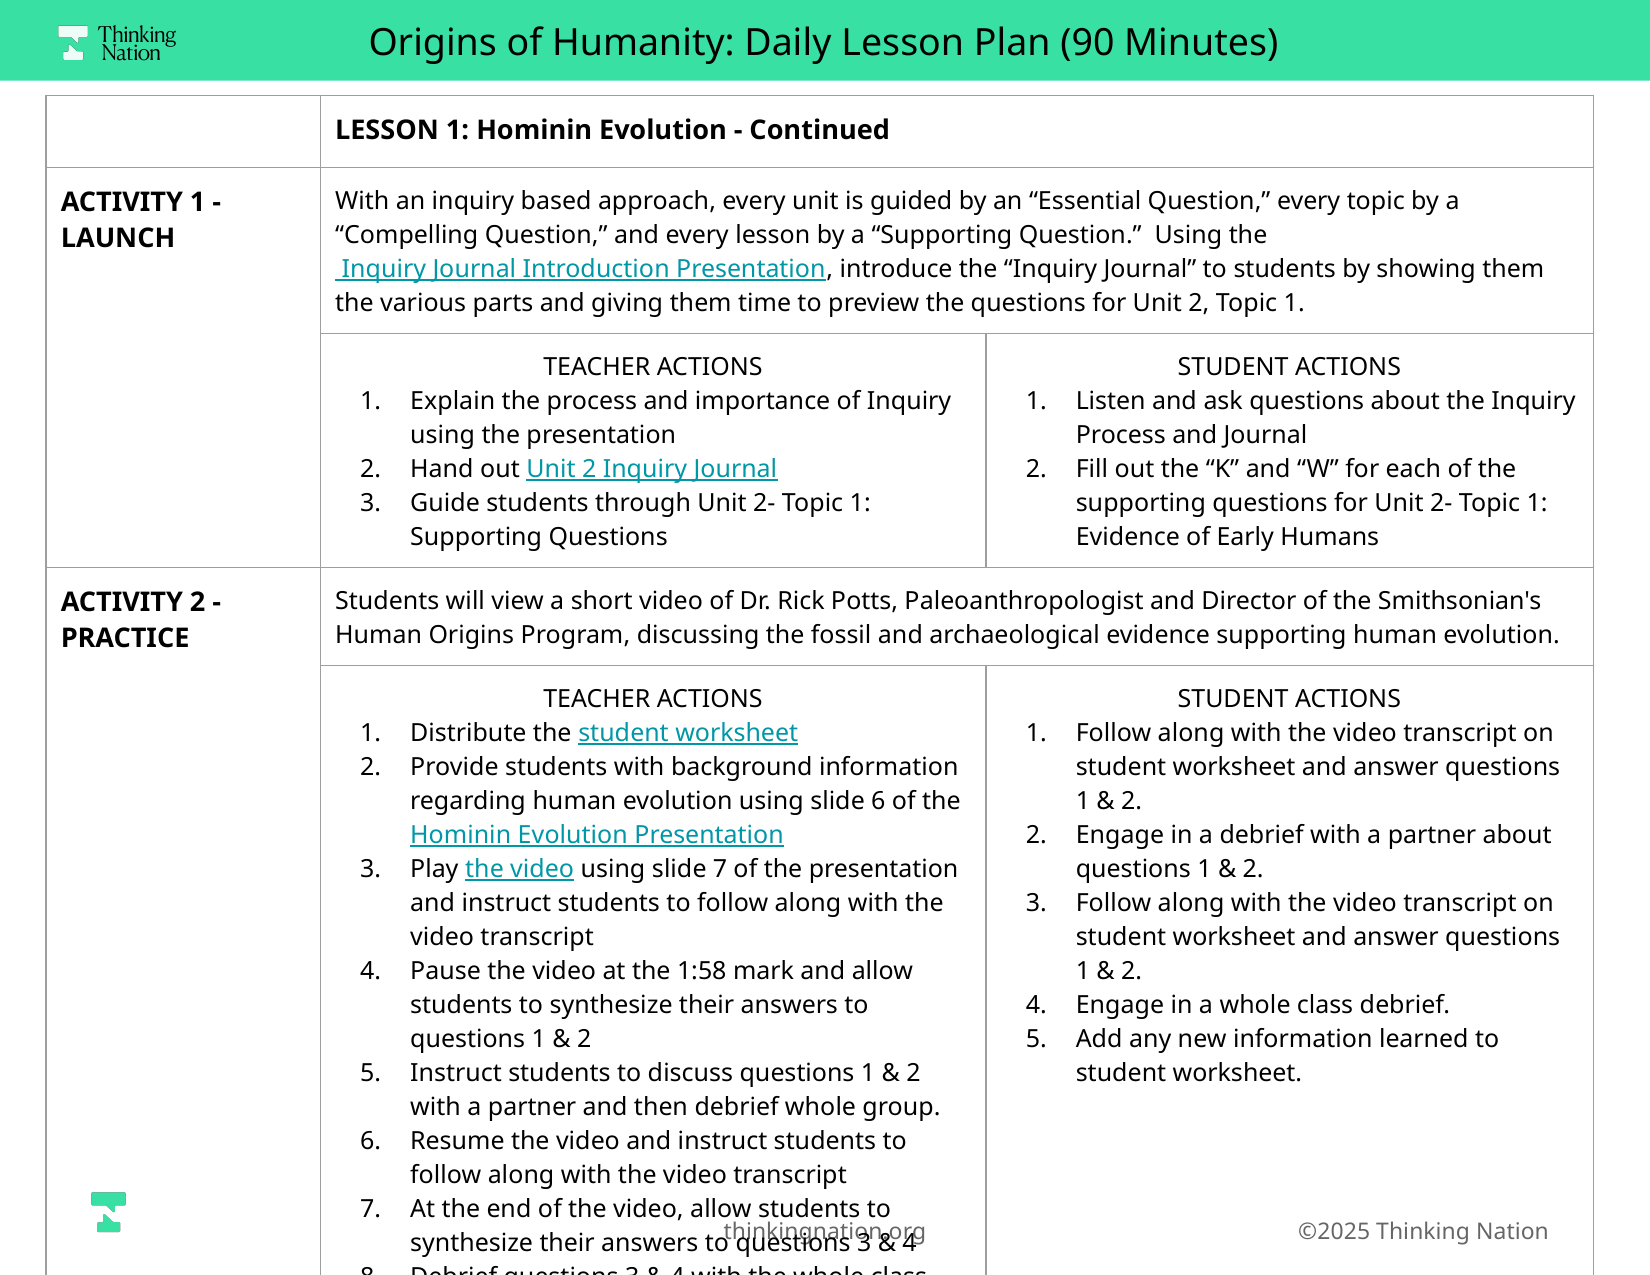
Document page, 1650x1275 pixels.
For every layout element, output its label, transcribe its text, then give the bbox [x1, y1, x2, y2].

table_header [47, 96, 320, 167]
table_cell STUDENT ACTIONS Listen and ask questions about the Inquiry Process and Journal Fill out the “K” and “W” for each of the supporting questions for Unit 2- Topic 1: Evidence of Early Humans [987, 334, 1593, 567]
table_cell Students will view a short video of Dr. Rick Potts, Paleoanthropologist and Director of the Smithsonian's Human Origins Program, discussing the fossil and archaeological evidence supporting human evolution. [321, 568, 1593, 665]
table_header LESSON 1: Hominin Evolution - Continued [321, 96, 1593, 167]
table_cell TEACHER ACTIONS Distribute the student worksheet Provide students with background information regarding human evolution using slide 6 of the Hominin Evolution Presentation Play the video using slide 7 of the presentation and instruct students to follow along with the video transcript Pause the video at the 1:58 mark and allow students to synthesize their answers to questions 1 & 2 Instruct students to discuss questions 1 & 2 with a partner and then debrief whole group. Resume the video and instruct students to follow along with the video transcript At the end of the video, allow students to synthesize their answers to questions 3 & 4 Debrief questions 3 & 4 with the whole class [321, 666, 985, 1275]
picture [80, 1184, 136, 1240]
picture [45, 14, 180, 85]
table_cell ACTIVITY 1 - LAUNCH [47, 168, 320, 567]
table_cell TEACHER ACTIONS Explain the process and importance of Inquiry using the presentation Hand out Unit 2 Inquiry Journal Guide students through Unit 2- Topic 1: Supporting Questions [321, 334, 985, 567]
table_cell With an inquiry based approach, every unit is guided by an “Essential Question,” every topic by a “Compelling Question,” and every lesson by a “Supporting Question.” Using the Inquiry Journal Introduction Presentation, introduce the “Inquiry Journal” to students by showing them the various parts and giving them time to preview the questions for Unit 2, Topic 1. [321, 168, 1593, 333]
table_cell STUDENT ACTIONS Follow along with the video transcript on student worksheet and answer questions 1 & 2. Engage in a debrief with a partner about questions 1 & 2. Follow along with the video transcript on student worksheet and answer questions 1 & 2. Engage in a whole class debrief. Add any new information learned to student worksheet. [987, 666, 1593, 1275]
text_box Origins of Humanity: Daily Lesson Plan (90 Minutes) [0, 0, 1650, 81]
table_cell ACTIVITY 2 - PRACTICE [47, 568, 320, 1275]
